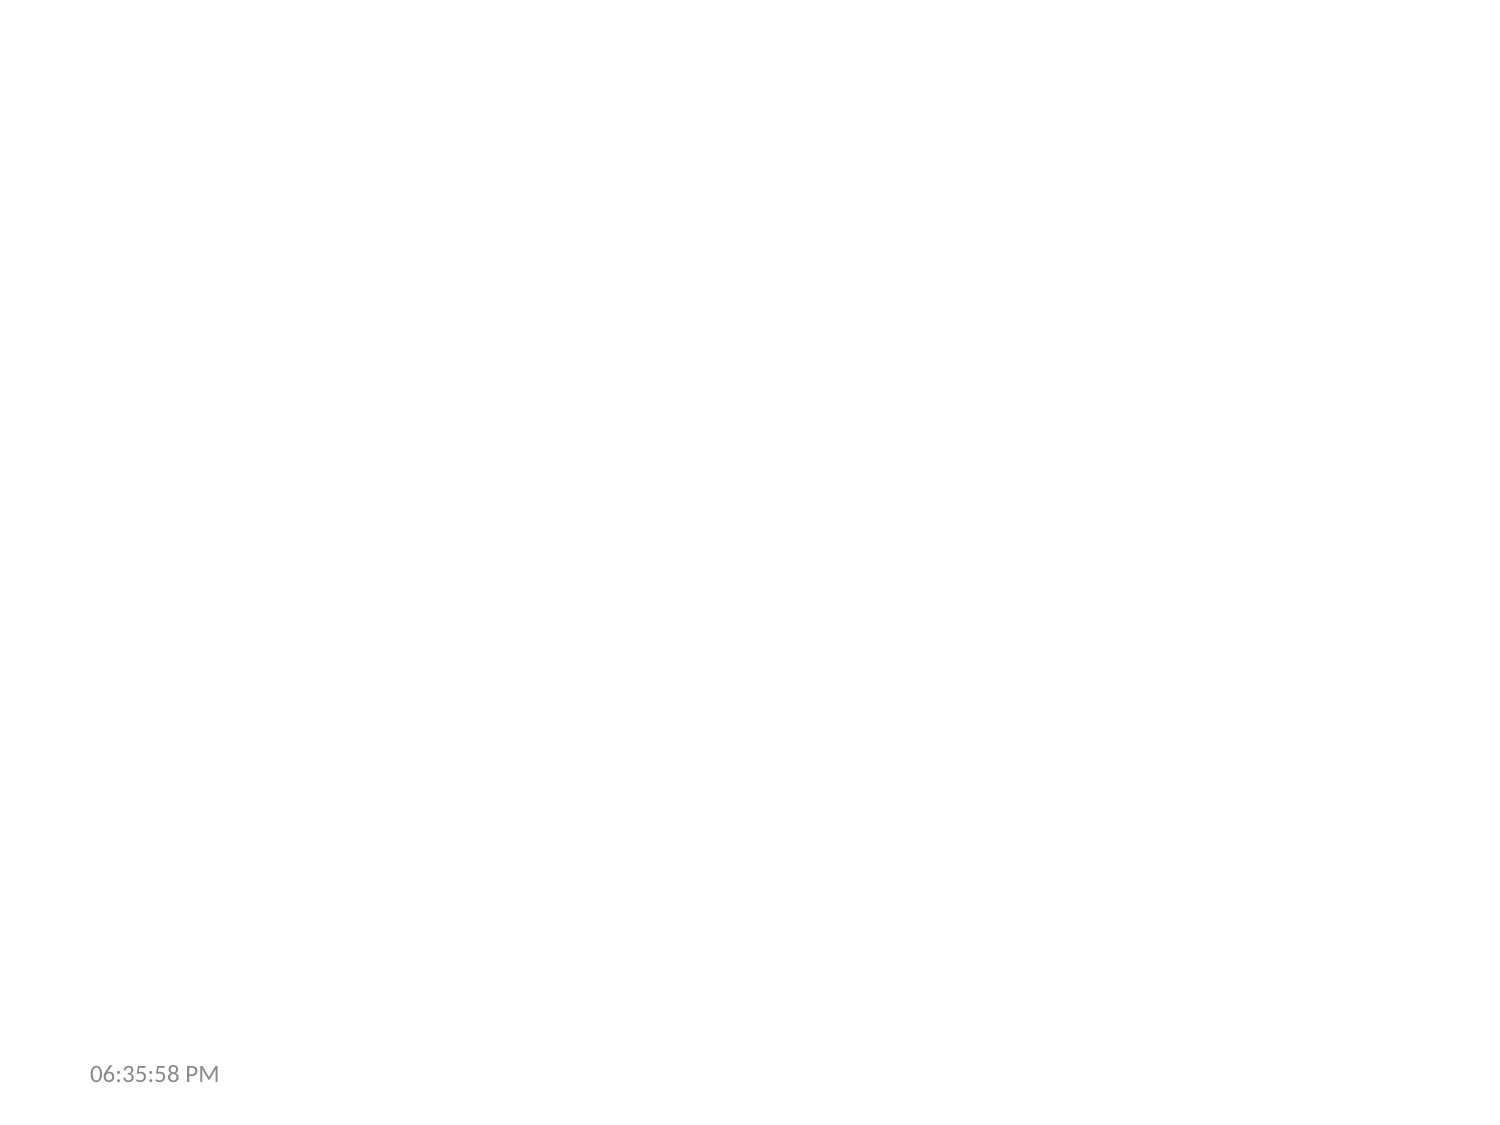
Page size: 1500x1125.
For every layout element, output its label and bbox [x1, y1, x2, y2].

slide_number [75, 1042, 425, 1103]
